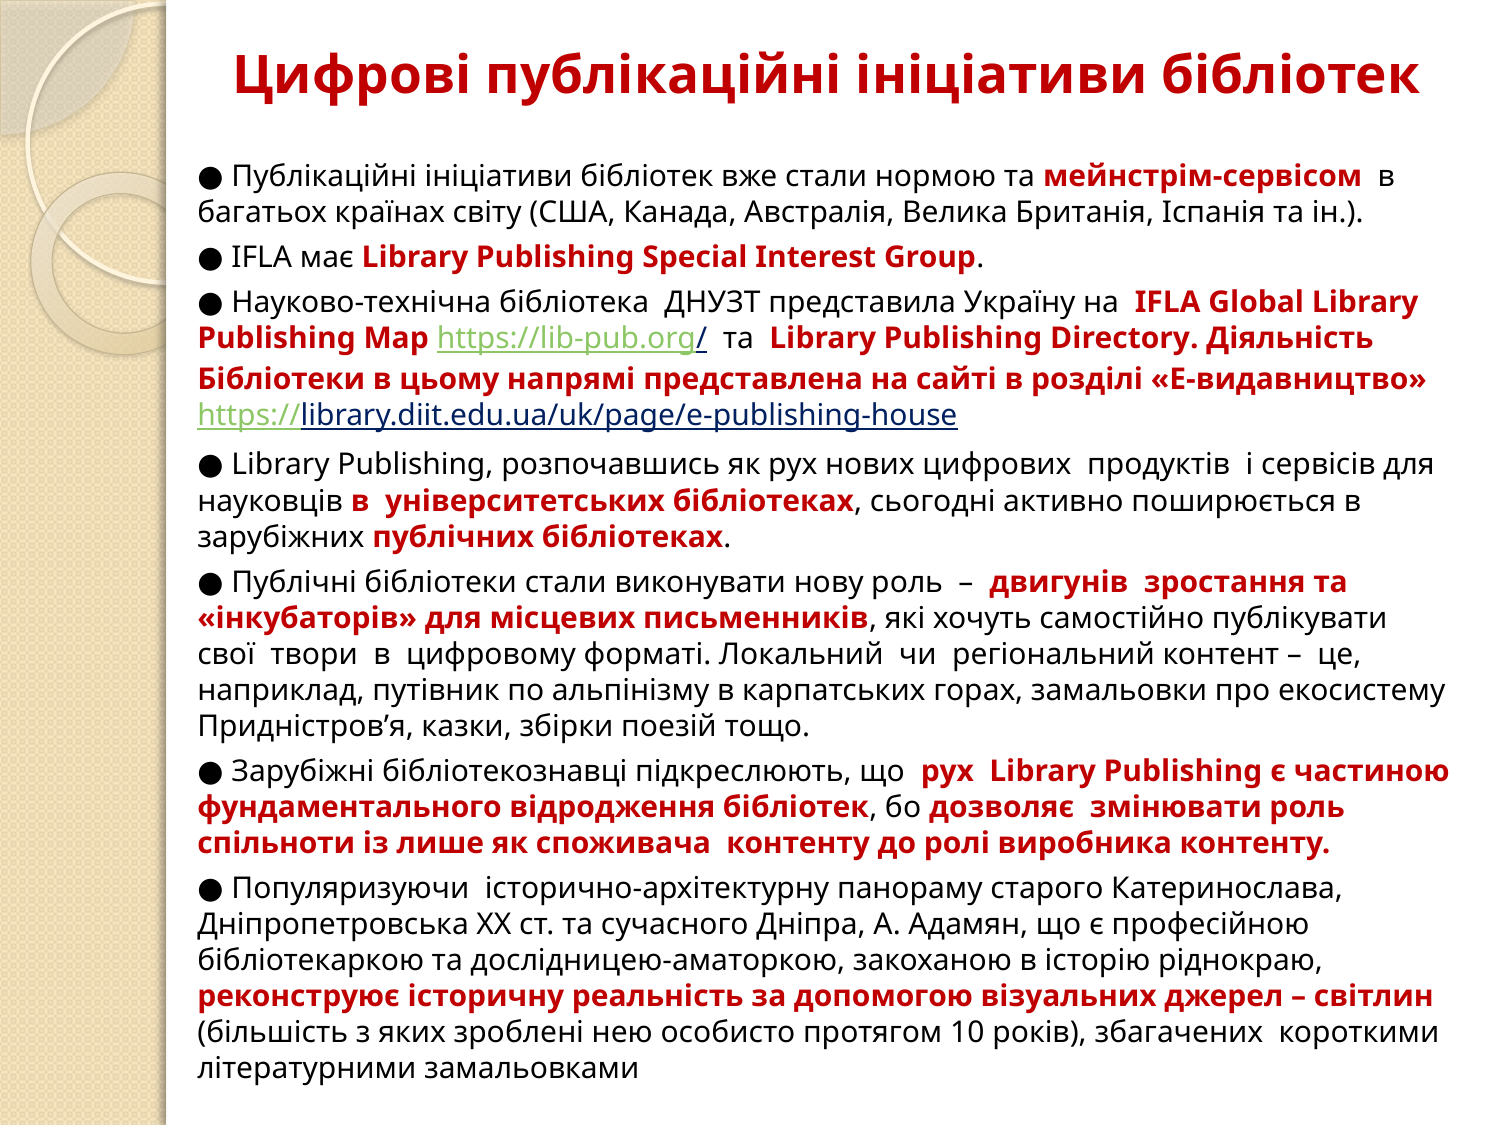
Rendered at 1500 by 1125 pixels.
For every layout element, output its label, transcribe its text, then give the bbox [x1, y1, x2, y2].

list ● Публікаційні ініціативи бібліотек вже стали нормою та мейнстрім-сервісом в багатьох країнах світу (США, Канада, Австралія, Велика Британія, Іспанія та ін.). ● IFLA має Library Publishing Special Interest Group. ● Науково-технічна бібліотека ДНУЗТ представила Україну на IFLA Global Library Publishing Map https://lib-pub.org/ та Library Publishing Directory. Діяльність Бібліотеки в цьому напрямі представлена на сайті в розділі «Е-видавництво» https://library.diit.edu.ua/uk/page/e-publishing-house ● Library Publishing, розпочавшись як рух нових цифрових продуктів і сервісів для науковців в університетських бібліотеках, сьогодні активно поширюється в зарубіжних публічних бібліотеках. ● Публічні бібліотеки стали виконувати нову роль – двигунів зростання та «інкубаторів» для місцевих письменників, які хочуть самостійно публікувати свої твори в цифровому форматі. Локальний чи регіональний контент – це, наприклад, путівник по альпінізму в карпатських горах, замальовки про екосистему Придністров’я, казки, збірки поезій тощо. ● Зарубіжні бібліотекознавці підкреслюють, що рух Library Publishing є частиною фундаментального відродження бібліотек, бо дозволяє змінювати роль спільноти із лише як споживача контенту до ролі виробника контенту. ● Популяризуючи історично-архітектурну панораму старого Катеринослава, Дніпропетровська ХХ ст. та сучасного Дніпра, А. Адамян, що є професійною бібліотекаркою та дослідницею-аматоркою, закоханою в історію ріднокраю, реконструює історичну реальність за допомогою візуальних джерел – світлин (більшість з яких зроблені нею особисто протягом 10 років), збагачених короткими літературними замальовками [171, 149, 1466, 1106]
title Цифрові публікаційні ініціативи бібліотек [171, 19, 1483, 126]
